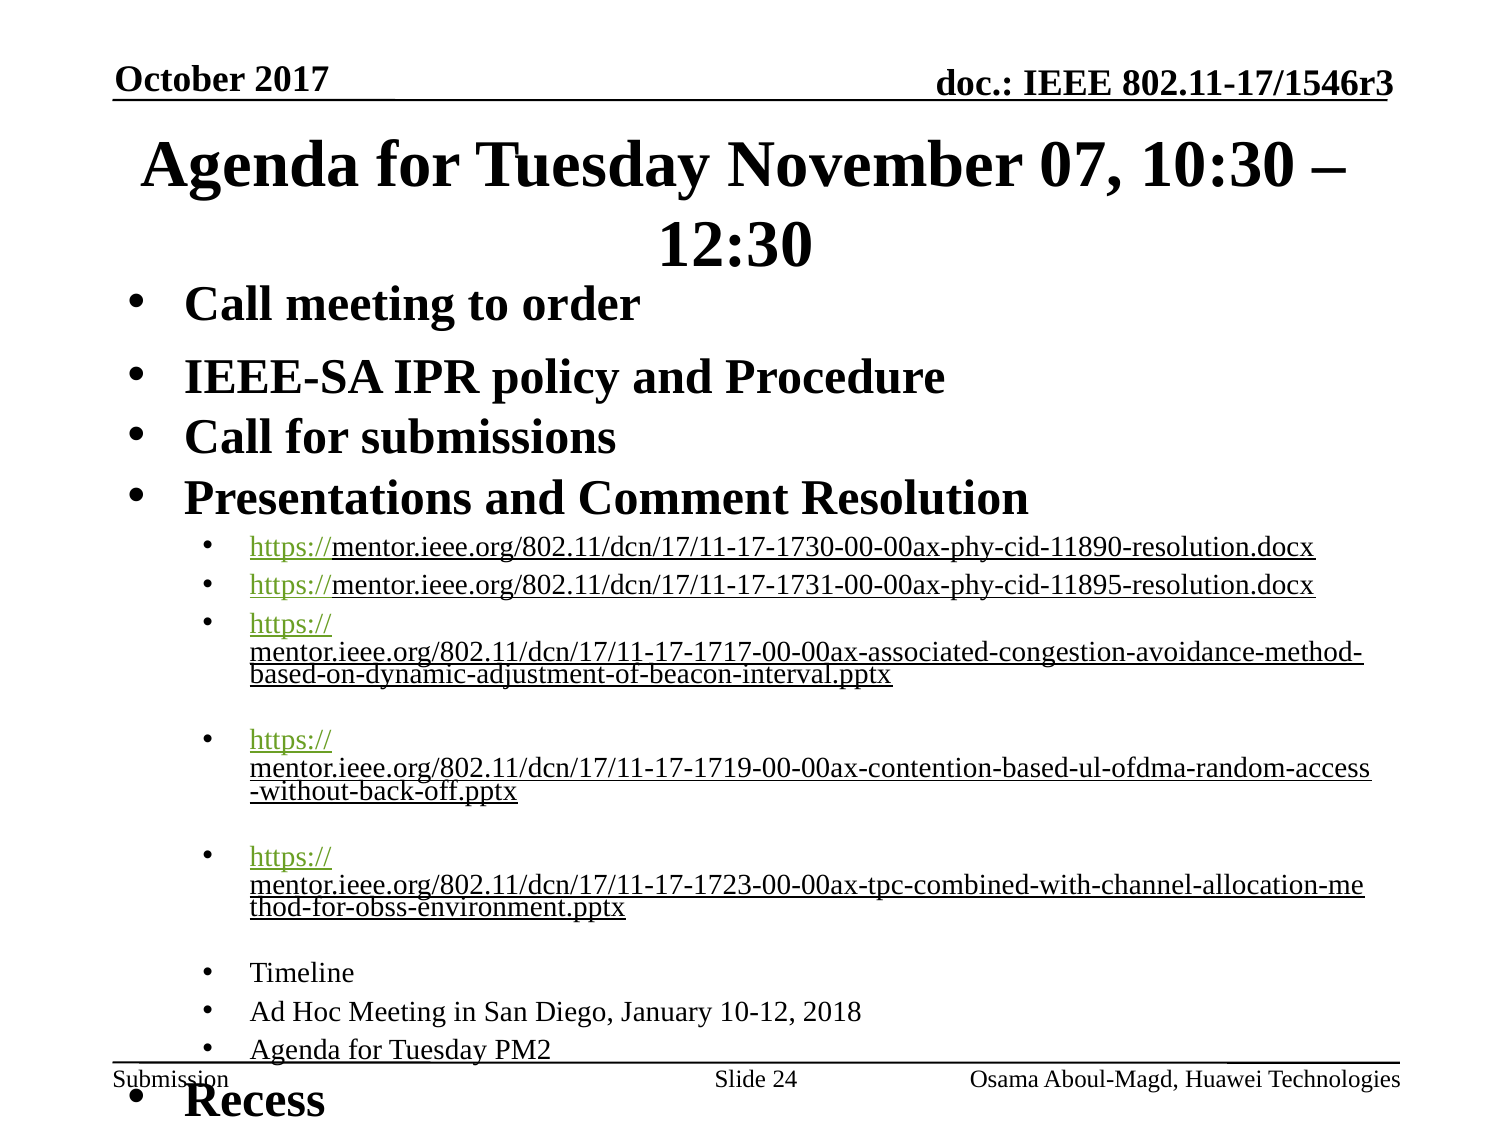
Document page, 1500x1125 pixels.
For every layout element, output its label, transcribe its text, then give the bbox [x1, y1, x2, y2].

footer Osama Aboul-Magd, Huawei Technologies [878, 1061, 1402, 1093]
slide_number Slide 24 [712, 1061, 800, 1123]
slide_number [114, 54, 423, 100]
list Call meeting to order IEEE-SA IPR policy and Procedure Call for submissions Presentations and Comment Resolution https://mentor.ieee.org/802.11/dcn/17/11-17-1730-00-00ax-phy-cid-11890-resolution.docx https://mentor.ieee.org/802.11/dcn/17/11-17-1731-00-00ax-phy-cid-11895-resolution.docx https://mentor.ieee.org/802.11/dcn/17/11-17-1717-00-00ax-associated-congestion-avoidance-method-based-on-dynamic-adjustment-of-beacon-interval.pptx https://mentor.ieee.org/802.11/dcn/17/11-17-1719-00-00ax-contention-based-ul-ofdma-random-access-without-back-off.pptx https://mentor.ieee.org/802.11/dcn/17/11-17-1723-00-00ax-tpc-combined-with-channel-allocation-method-for-obss-environment.pptx Timeline Ad Hoc Meeting in San Diego, January 10-12, 2018 Agenda for Tuesday PM2 Recess [112, 274, 1388, 950]
title Agenda for Tuesday November 07, 10:30 – 12:30 [87, 112, 1402, 288]
